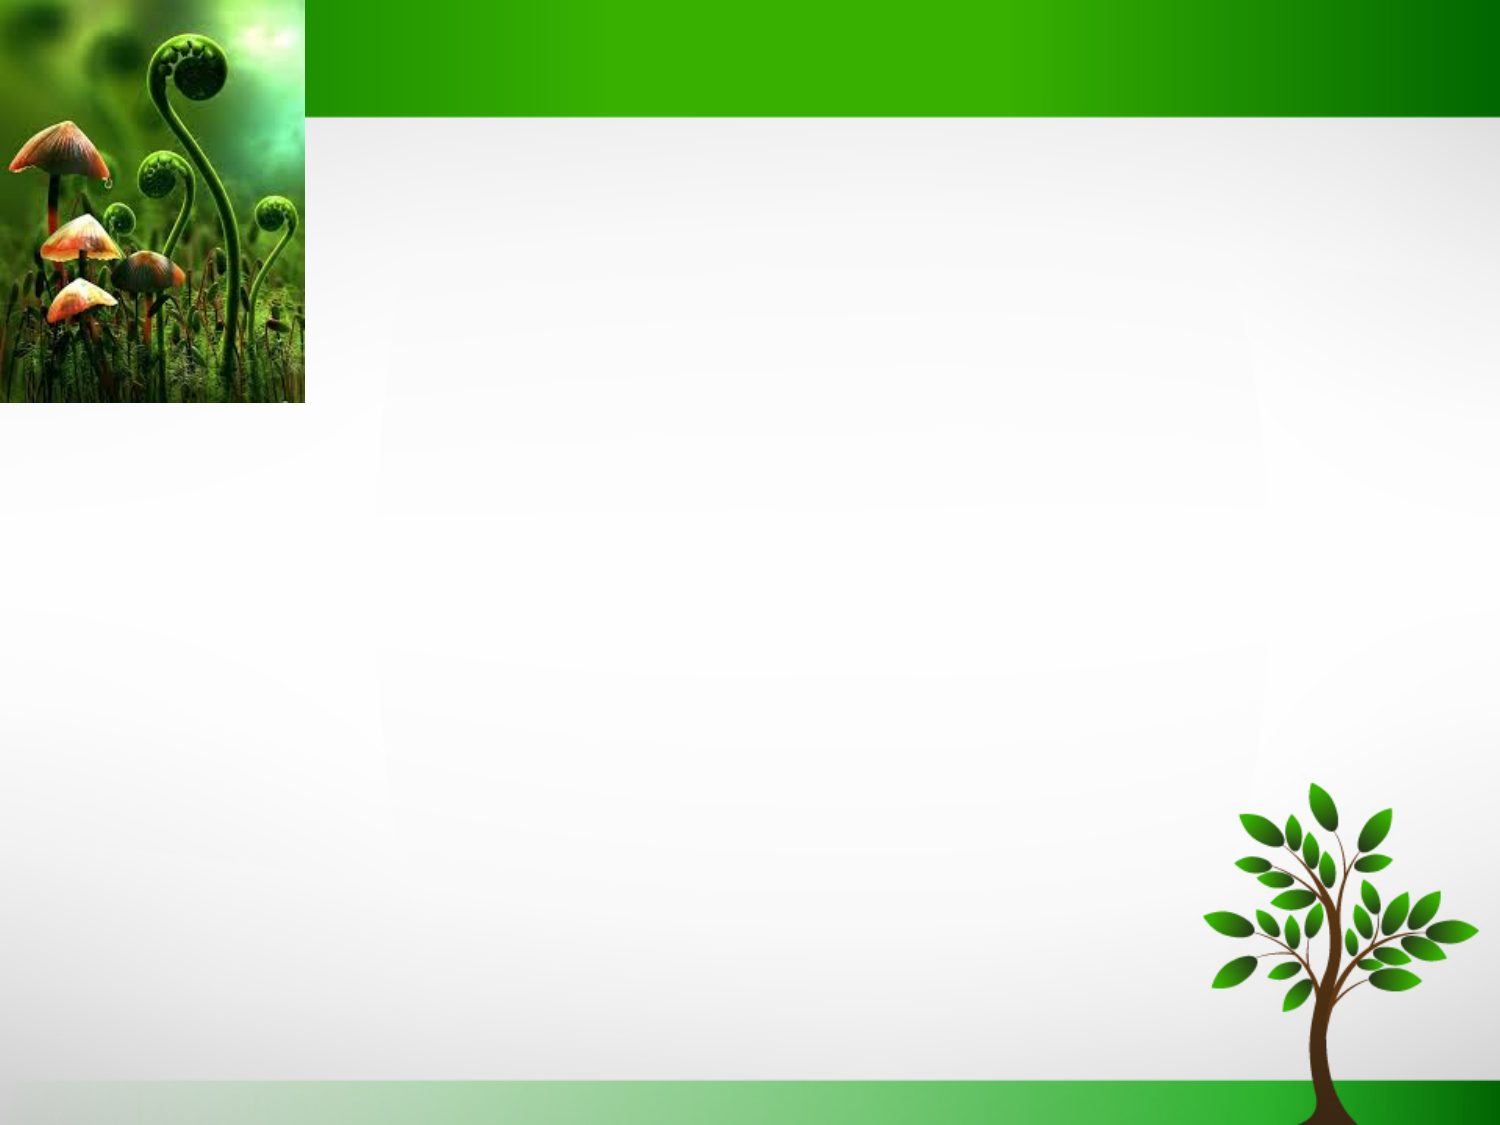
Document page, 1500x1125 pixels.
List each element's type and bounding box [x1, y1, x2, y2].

picture [0, 0, 1500, 1125]
list [0, 0, 305, 404]
